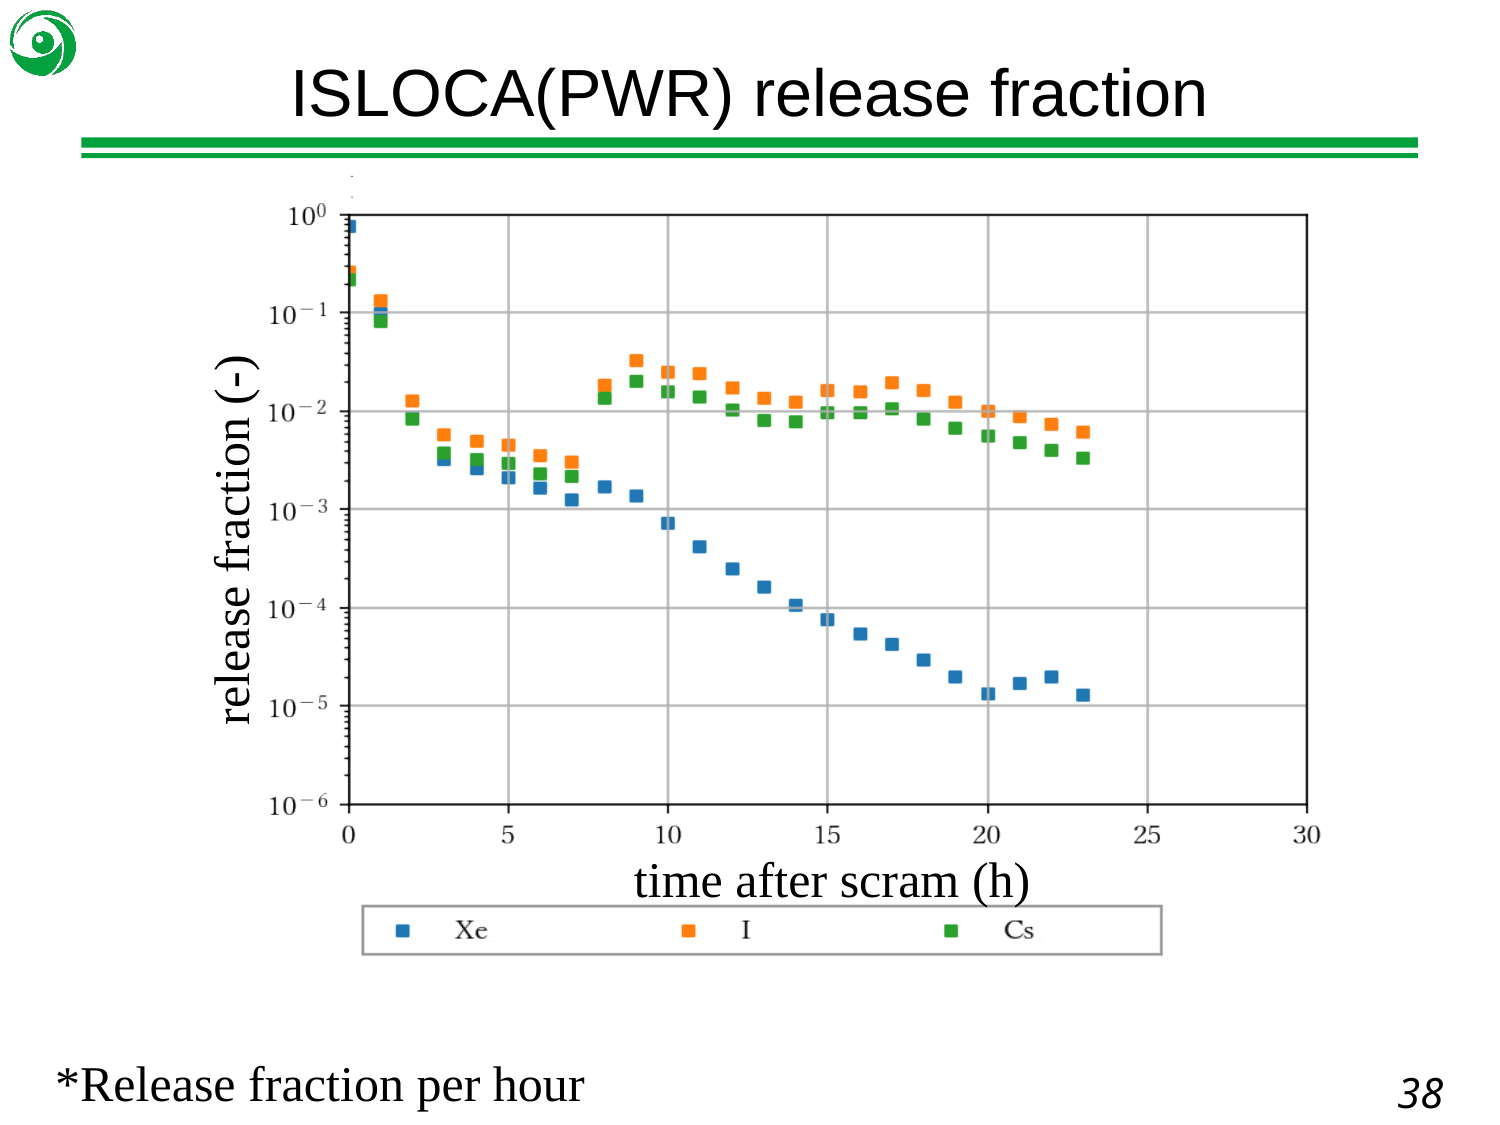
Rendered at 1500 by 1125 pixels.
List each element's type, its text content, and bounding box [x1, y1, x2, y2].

text_box *Release fraction per hour [40, 1044, 897, 1120]
title ISLOCA(PWR) release fraction [87, 42, 1413, 138]
picture [0, 0, 88, 88]
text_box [204, 154, 1344, 1083]
